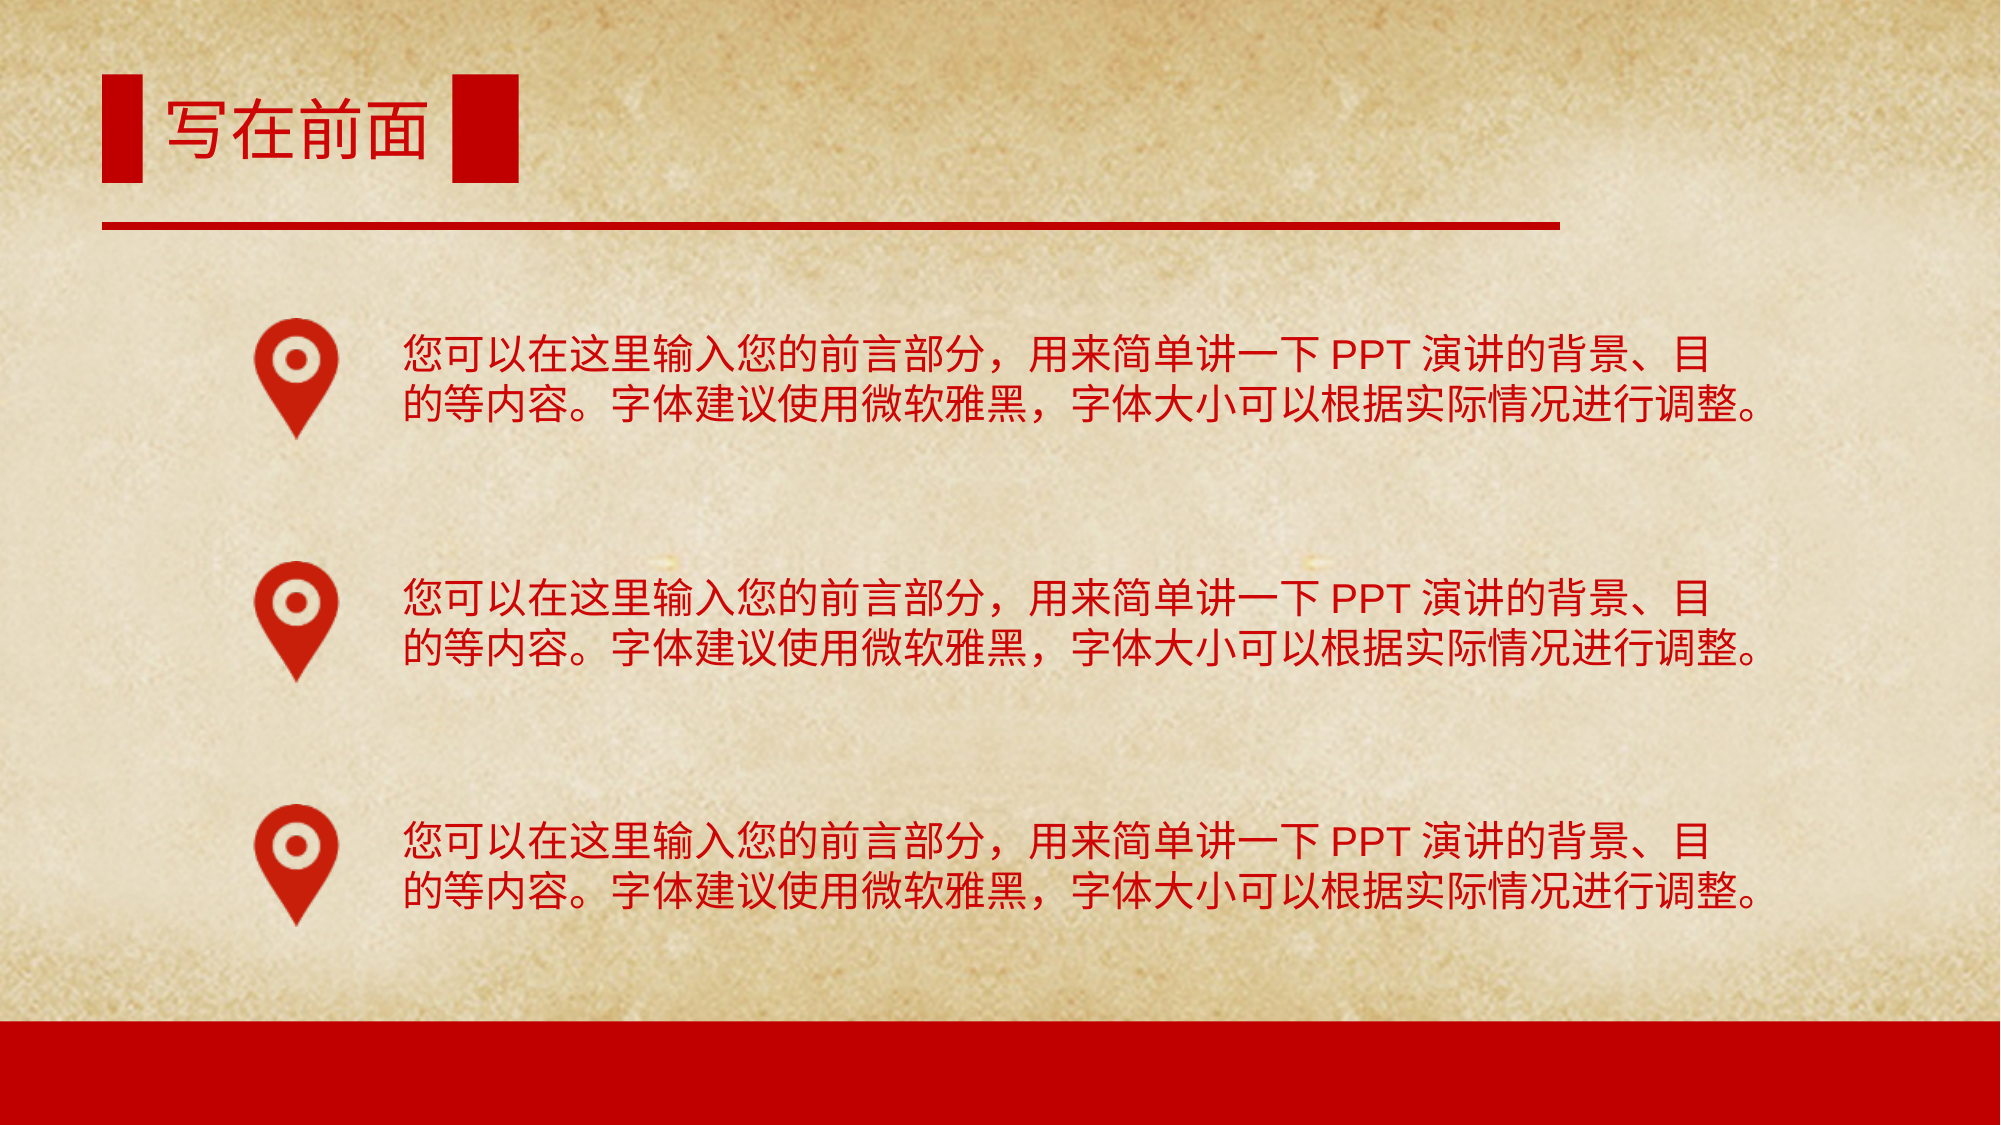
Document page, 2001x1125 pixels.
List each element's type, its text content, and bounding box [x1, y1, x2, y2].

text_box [101, 74, 519, 183]
text_box 您可以在这里输入您的前言部分，用来简单讲一下PPT演讲的背景、目的等内容。字体建议使用微软雅黑，字体大小可以根据实际情况进行调整。 [387, 320, 1765, 436]
picture [0, 0, 2001, 1125]
text_box 您可以在这里输入您的前言部分，用来简单讲一下PPT演讲的背景、目的等内容。字体建议使用微软雅黑，字体大小可以根据实际情况进行调整。 [387, 807, 1765, 923]
text_box 您可以在这里输入您的前言部分，用来简单讲一下PPT演讲的背景、目的等内容。字体建议使用微软雅黑，字体大小可以根据实际情况进行调整。 [387, 564, 1765, 679]
text_box [0, 1020, 2000, 1125]
